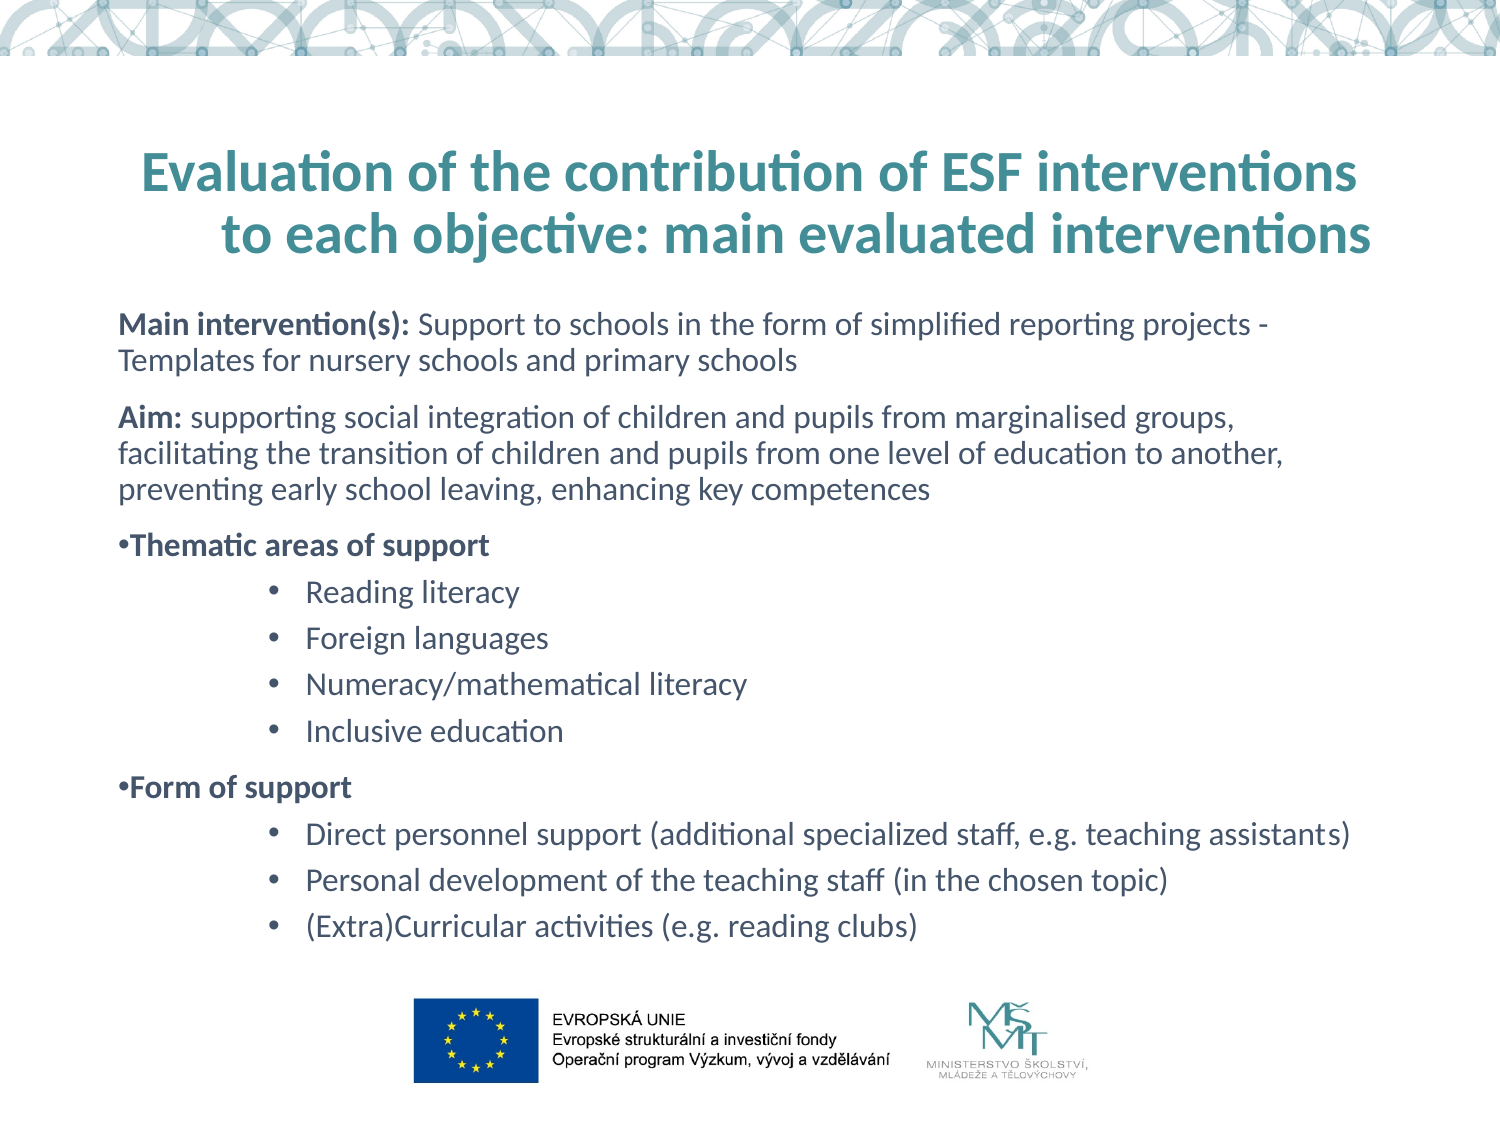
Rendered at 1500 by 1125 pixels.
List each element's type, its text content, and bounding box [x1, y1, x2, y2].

title Evaluation of the contribution of ESF interventions to each objective: main evaluated interventions [103, 129, 1397, 278]
picture [371, 957, 1129, 1125]
list Main intervention(s): Support to schools in the form of simplified reporting projects - Templates for nursery schools and primary schools Aim: supporting social integration of children and pupils from marginalised groups, facilitating the transition of children and pupils from one level of education to another, preventing early school leaving, enhancing key competences Thematic areas of support Reading literacy Foreign languages Numeracy/mathematical literacy Inclusive education Form of support Direct personnel support (additional specialized staff, e.g. teaching assistants) Personal development of the teaching staff (in the chosen topic) (Extra)Curricular activities (e.g. reading clubs) [103, 299, 1397, 957]
picture [0, 0, 1500, 56]
